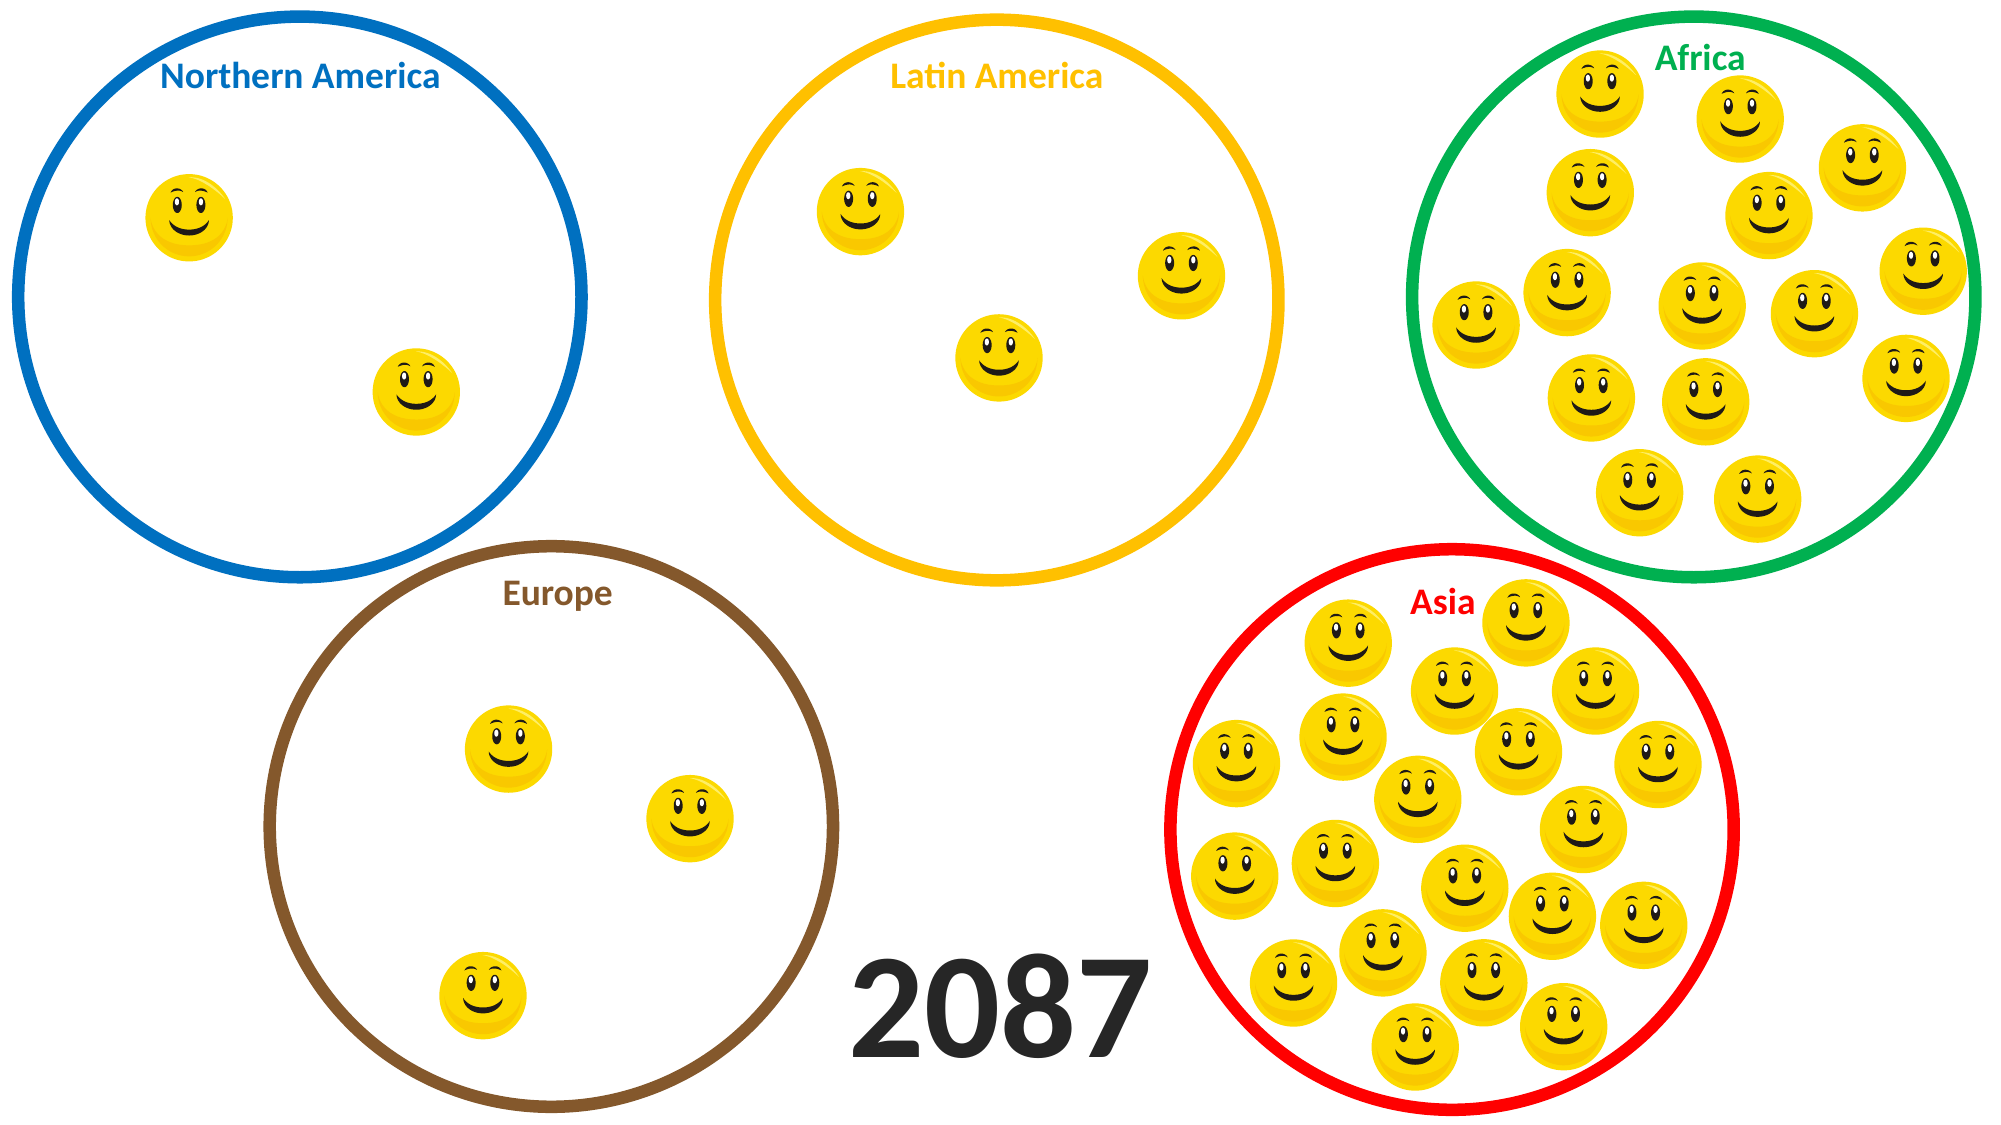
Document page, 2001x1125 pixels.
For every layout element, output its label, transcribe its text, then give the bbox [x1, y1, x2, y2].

picture [1600, 881, 1688, 970]
picture [1595, 448, 1684, 537]
picture [1304, 599, 1392, 687]
picture [816, 167, 905, 256]
text_box [17, 61, 583, 579]
picture [1725, 171, 1813, 260]
picture [1696, 75, 1784, 163]
picture [1713, 455, 1802, 543]
picture [1190, 832, 1279, 920]
picture [1339, 579, 1702, 1091]
text_box Latin America [875, 43, 1122, 104]
picture [1862, 334, 1950, 423]
picture [1137, 232, 1226, 320]
picture [1818, 124, 1907, 212]
text_box 2087 [820, 900, 1181, 1095]
picture [1547, 354, 1636, 442]
text_box [1558, 15, 1767, 50]
text_box Northern America [145, 43, 497, 104]
picture [1658, 262, 1746, 350]
text_box [714, 46, 1280, 582]
picture [1661, 358, 1750, 446]
text_box [178, 15, 422, 43]
text_box [1411, 31, 1977, 579]
picture [1432, 281, 1520, 369]
picture [145, 174, 233, 262]
picture [1249, 939, 1338, 1027]
picture [1770, 269, 1859, 358]
picture [1556, 50, 1644, 138]
picture [464, 705, 553, 793]
picture [646, 774, 734, 863]
picture [372, 348, 460, 436]
picture [1879, 227, 1967, 315]
text_box Africa [1640, 25, 1788, 86]
picture [1546, 148, 1634, 237]
text_box Asia [1395, 569, 1493, 630]
text_box Europe [488, 560, 647, 621]
picture [439, 951, 527, 1040]
picture [1523, 248, 1611, 337]
picture [1291, 693, 1462, 908]
picture [1192, 719, 1281, 808]
picture [955, 314, 1043, 402]
text_box [1169, 548, 1735, 1111]
text_box [881, 18, 1112, 43]
text_box [268, 545, 835, 1108]
